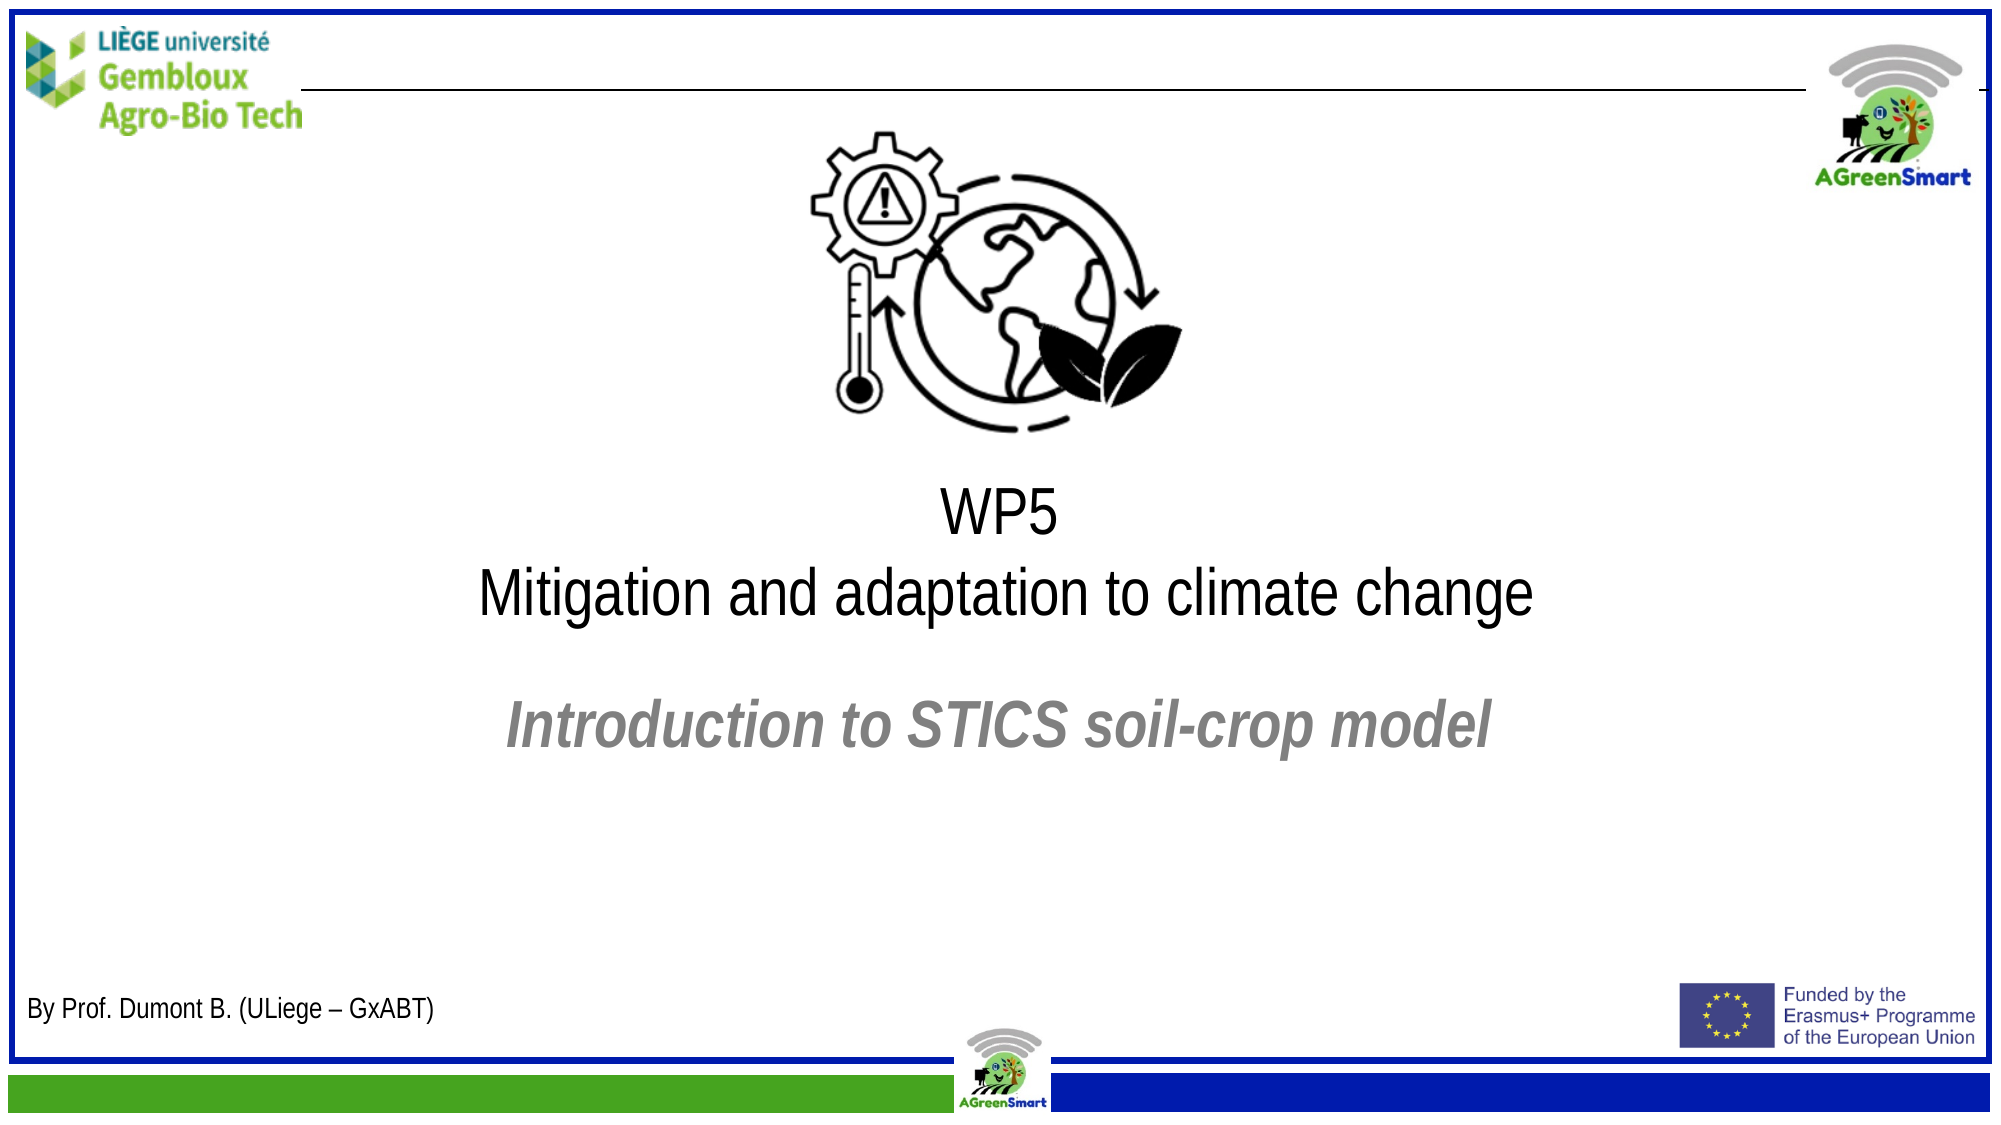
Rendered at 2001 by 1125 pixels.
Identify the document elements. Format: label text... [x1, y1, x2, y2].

text_box By Prof. Dumont B. (ULiege – GxABT) [12, 981, 1677, 1032]
picture [804, 117, 1195, 476]
text_box Introduction to STICS soil-crop model [491, 673, 1509, 768]
picture [1677, 978, 1979, 1052]
text_box WP5 Mitigation and adaptation to climate change [26, 460, 1974, 636]
picture [954, 1032, 1051, 1116]
picture [1806, 28, 1979, 201]
picture [26, 26, 302, 137]
